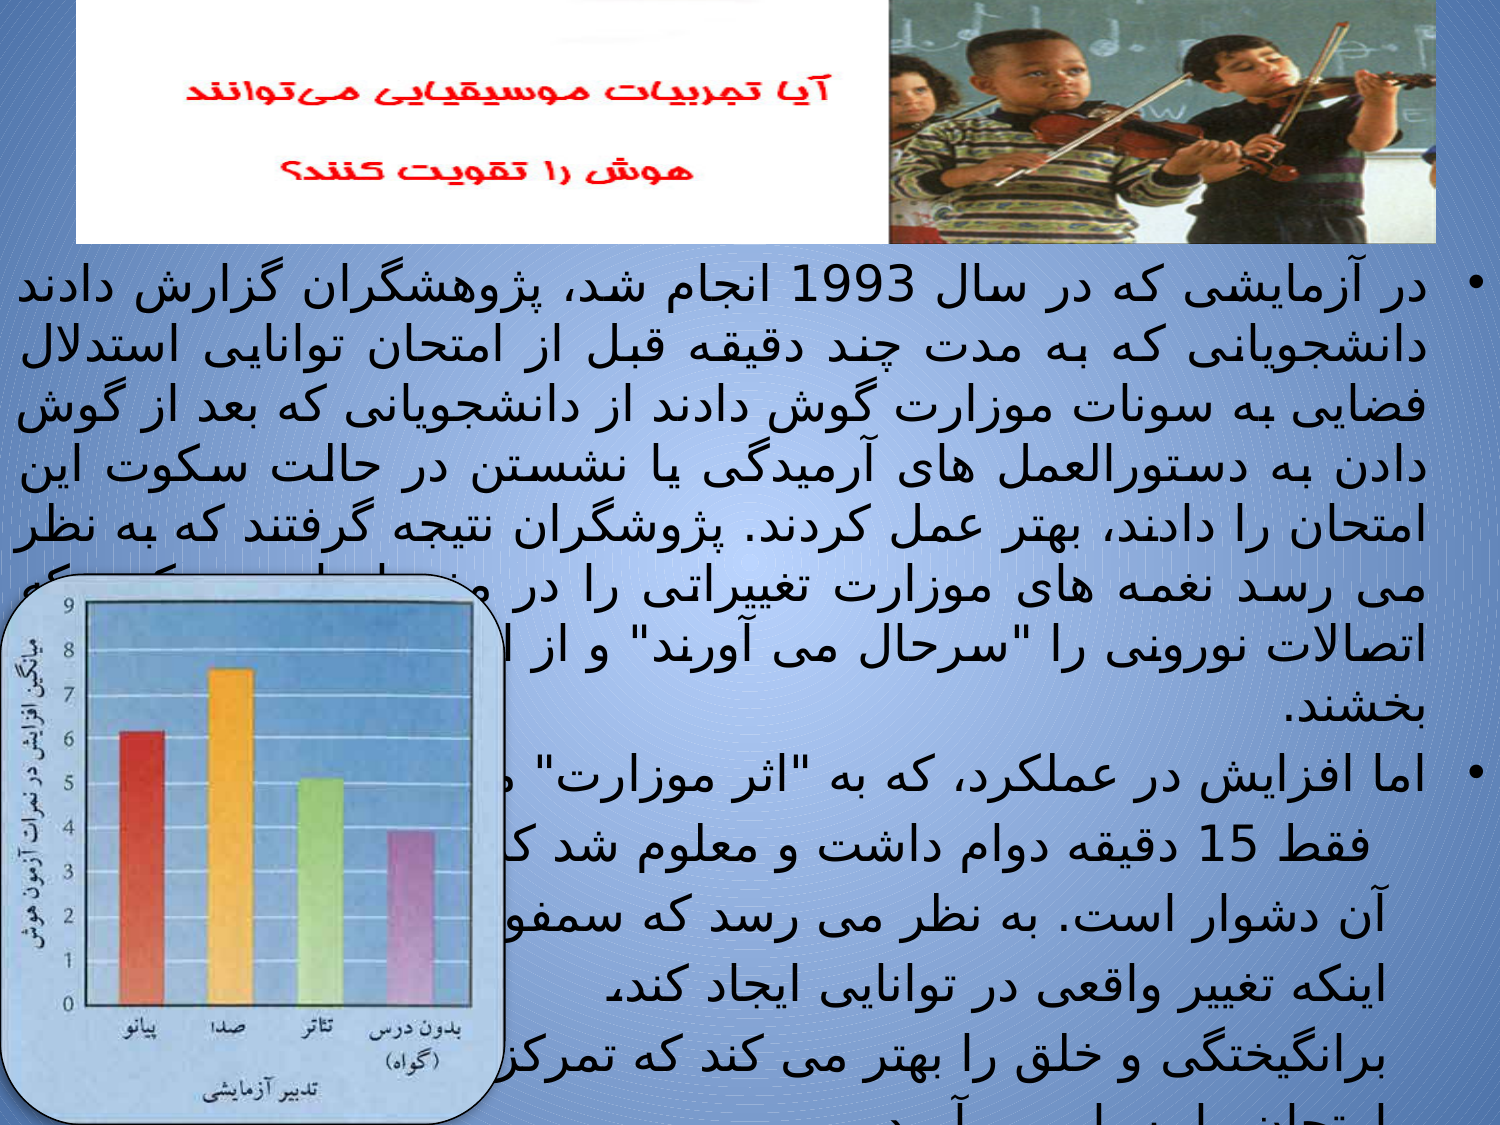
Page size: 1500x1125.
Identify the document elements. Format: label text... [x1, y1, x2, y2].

list در آزمایشی که در سال 1993 انجام شد، پژوهشگران گزارش دادند دانشجویانی که به مدت چند دقیقه قبل از امتحان توانایی استدلال فضایی به سونات موزارت گوش دادند از دانشجویانی که بعد از گوش دادن به دستورالعمل های آرمیدگی یا نشستن در حالت سکوت این امتحان را دادند، بهتر عمل کردند. پژوشگران نتیجه گرفتند که به نظر می رسد نغمه های موزارت تغییراتی را در مغز ایجاد می کنند که اتصالات نورونی را "سرحال می آورند" و از این رو تفکر را بهبود می بخشند. اما افزایش در عملکرد، که به "اثر موزارت" معروف شده است، فقط 15 دقیقه دوام داشت و معلوم شد که تکرار کردن آن دشوار است. به نظر می رسد که سمفونی موزارت به جای اینکه تغییر واقعی در توانایی ایجاد کند، برانگیختگی و خلق را بهتر می کند که تمرکز بهتر در امتحان را به بار می آورد. [0, 243, 1500, 1125]
picture [76, 0, 1436, 244]
picture [0, 574, 505, 1125]
